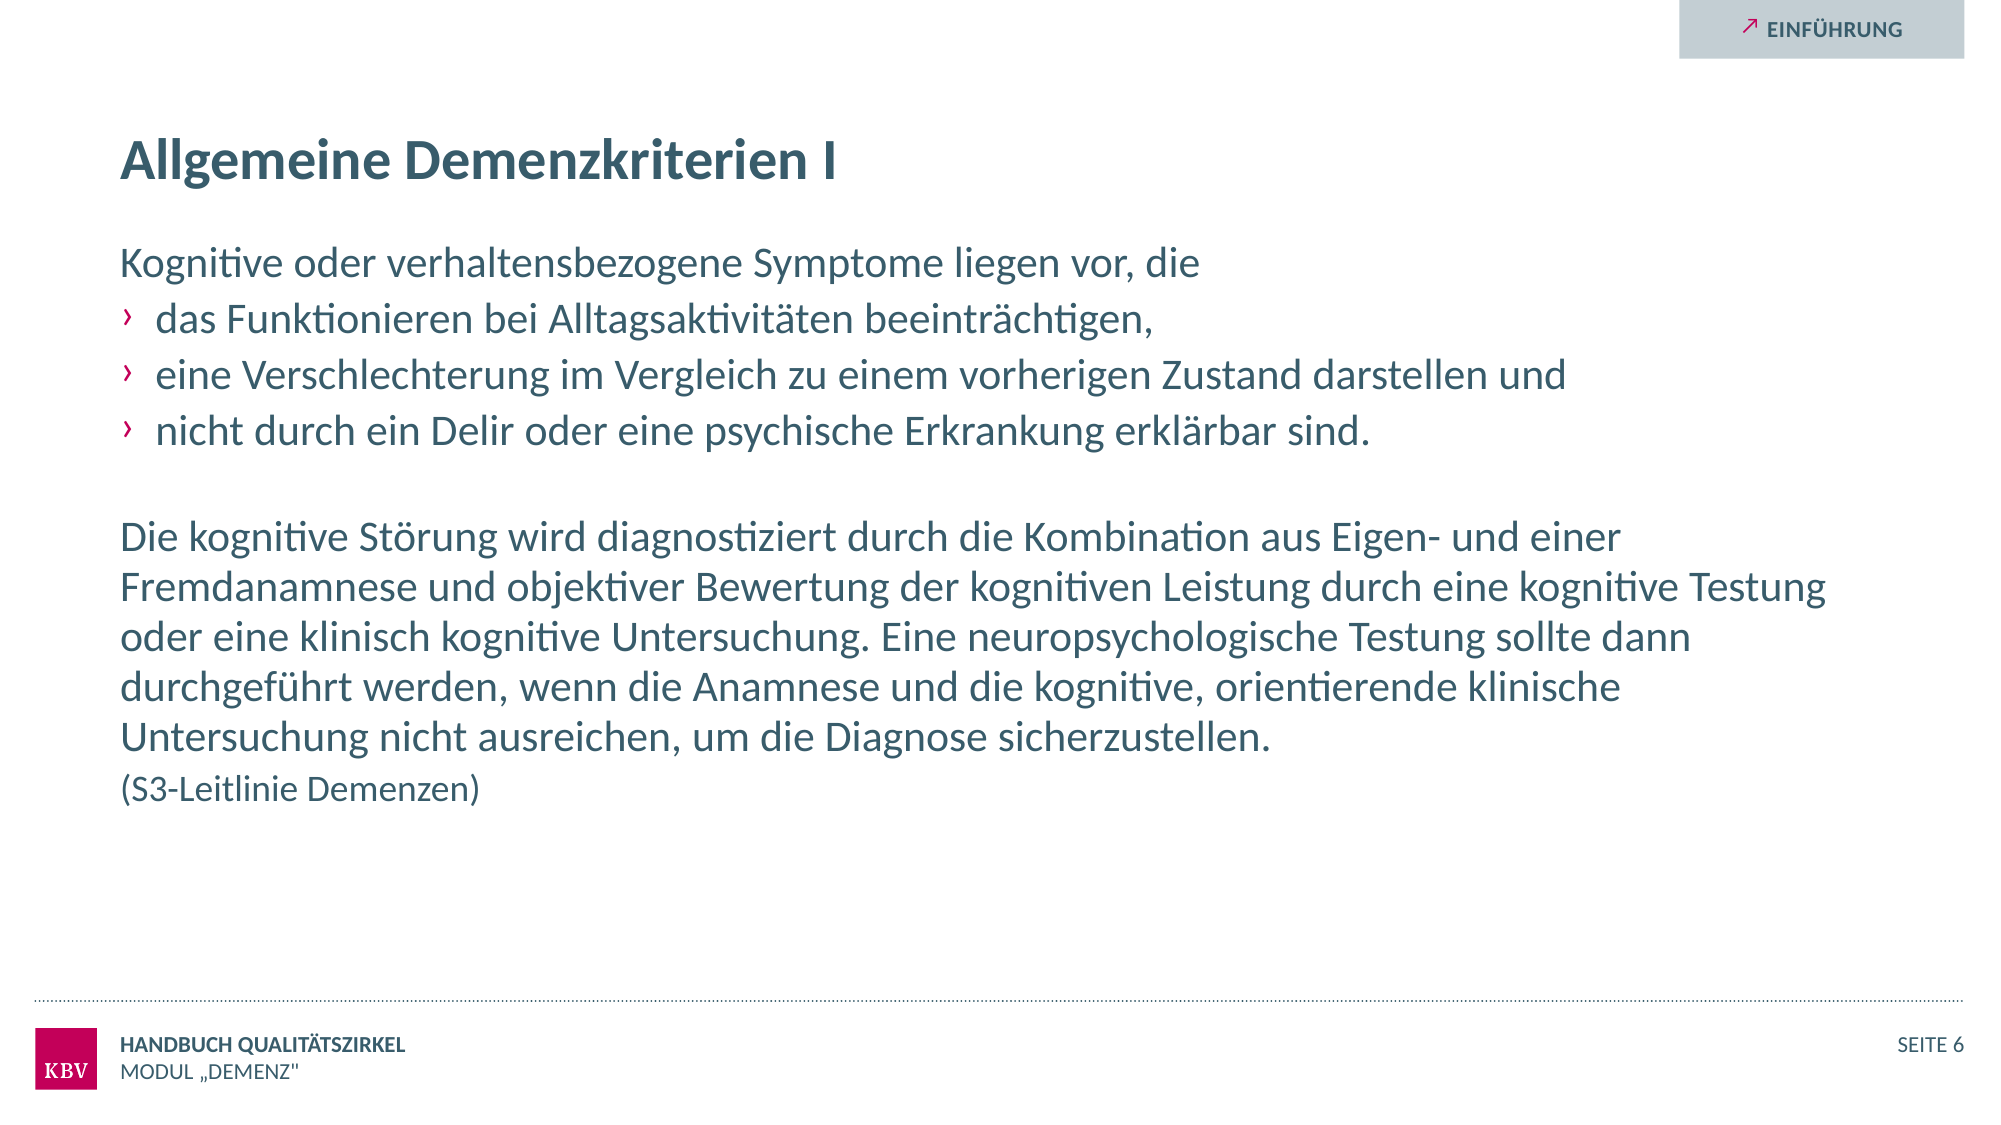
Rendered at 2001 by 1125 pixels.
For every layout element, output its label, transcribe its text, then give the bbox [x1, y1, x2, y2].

title Allgemeine Demenzkriterien I [120, 129, 1880, 201]
slide_number Seite 6 [1787, 1030, 1965, 1057]
slide_number Modul „Demenz" [120, 1057, 1668, 1084]
list Kognitive oder verhaltensbezogene Symptome liegen vor, die das Funktionieren bei Alltagsaktivitäten beeinträchtigen, eine Verschlechterung im Vergleich zu einem vorherigen Zustand darstellen und nicht durch ein Delir oder eine psychische Erkrankung erklärbar sind. Die kognitive Störung wird diagnostiziert durch die Kombination aus Eigen- und einer Fremdanamnese und objektiver Bewertung der kognitiven Leistung durch eine kognitive Testung oder eine klinisch kognitive Untersuchung. Eine neuropsychologische Testung sollte dann durchgeführt werden, wenn die Anamnese und die kognitive, orientierende klinische Untersuchung nicht ausreichen, um die Diagnose sicherzustellen. (S3-Leitlinie Demenzen) [120, 237, 1880, 945]
list Einführung [1679, 0, 1965, 59]
footer Handbuch Qualitätszirkel [120, 1030, 1668, 1057]
